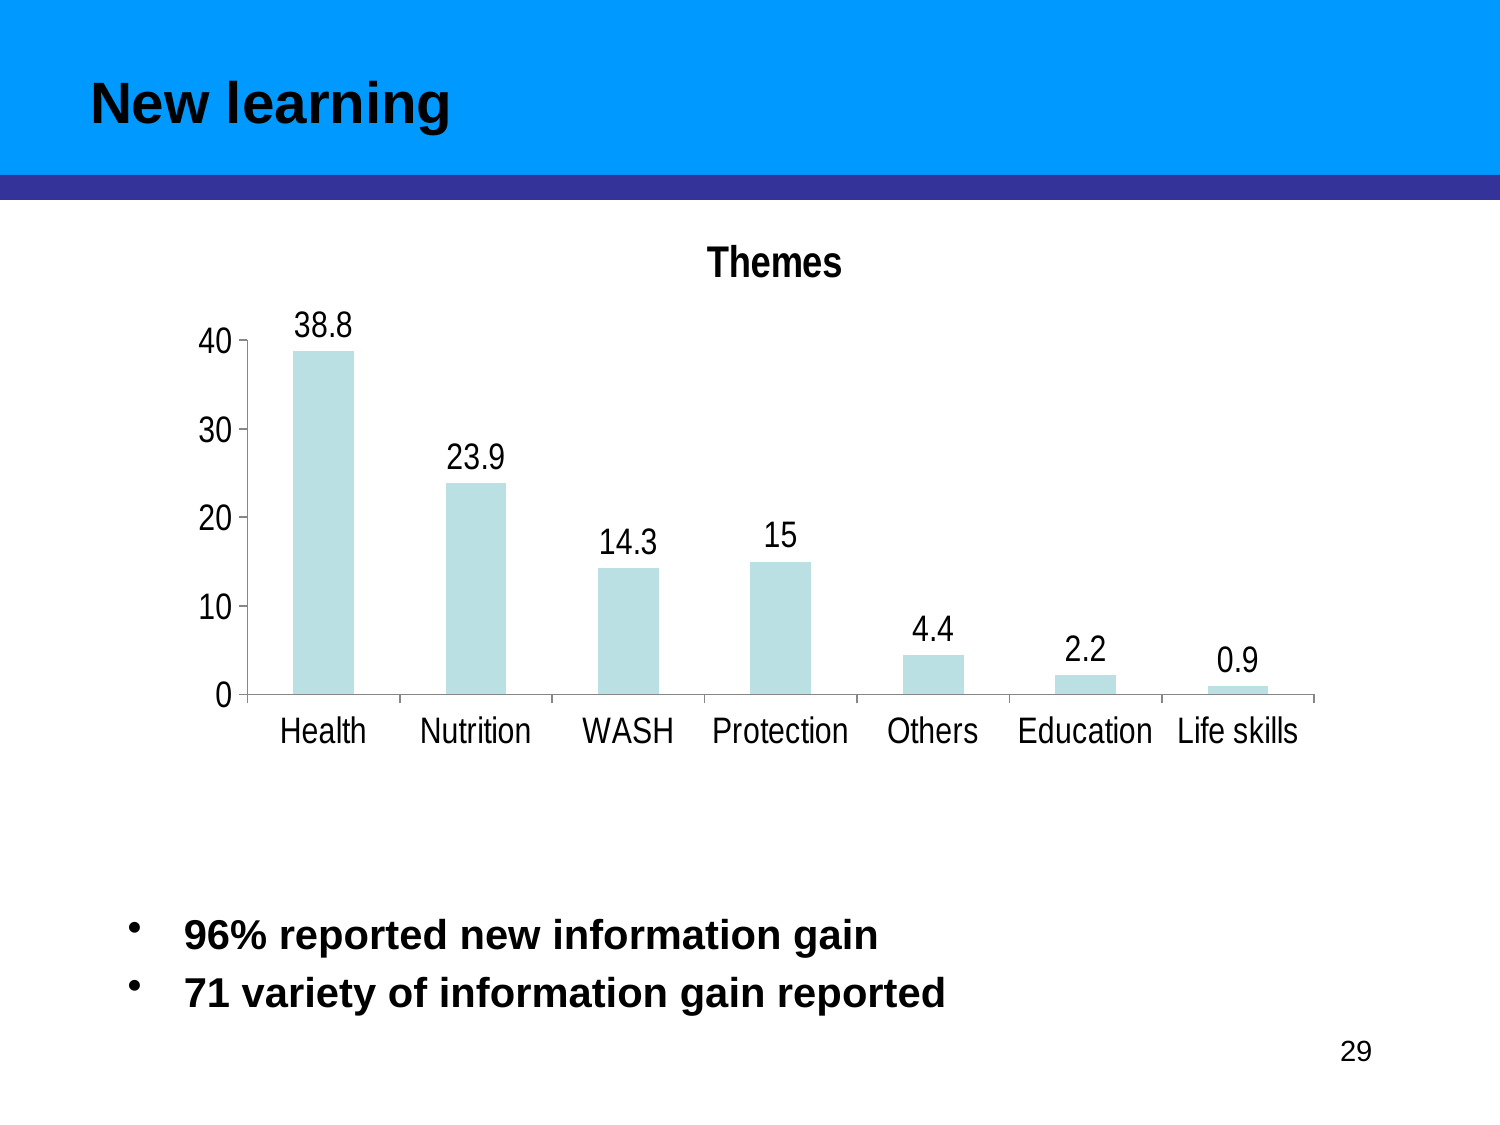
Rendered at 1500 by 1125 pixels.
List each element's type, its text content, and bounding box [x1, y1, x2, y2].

slide_number 29 [1074, 1050, 1388, 1101]
chart [174, 212, 1338, 763]
title New learning [74, 49, 1351, 151]
text_box 96% reported new information gain 71 variety of information gain reported [112, 899, 1450, 1050]
